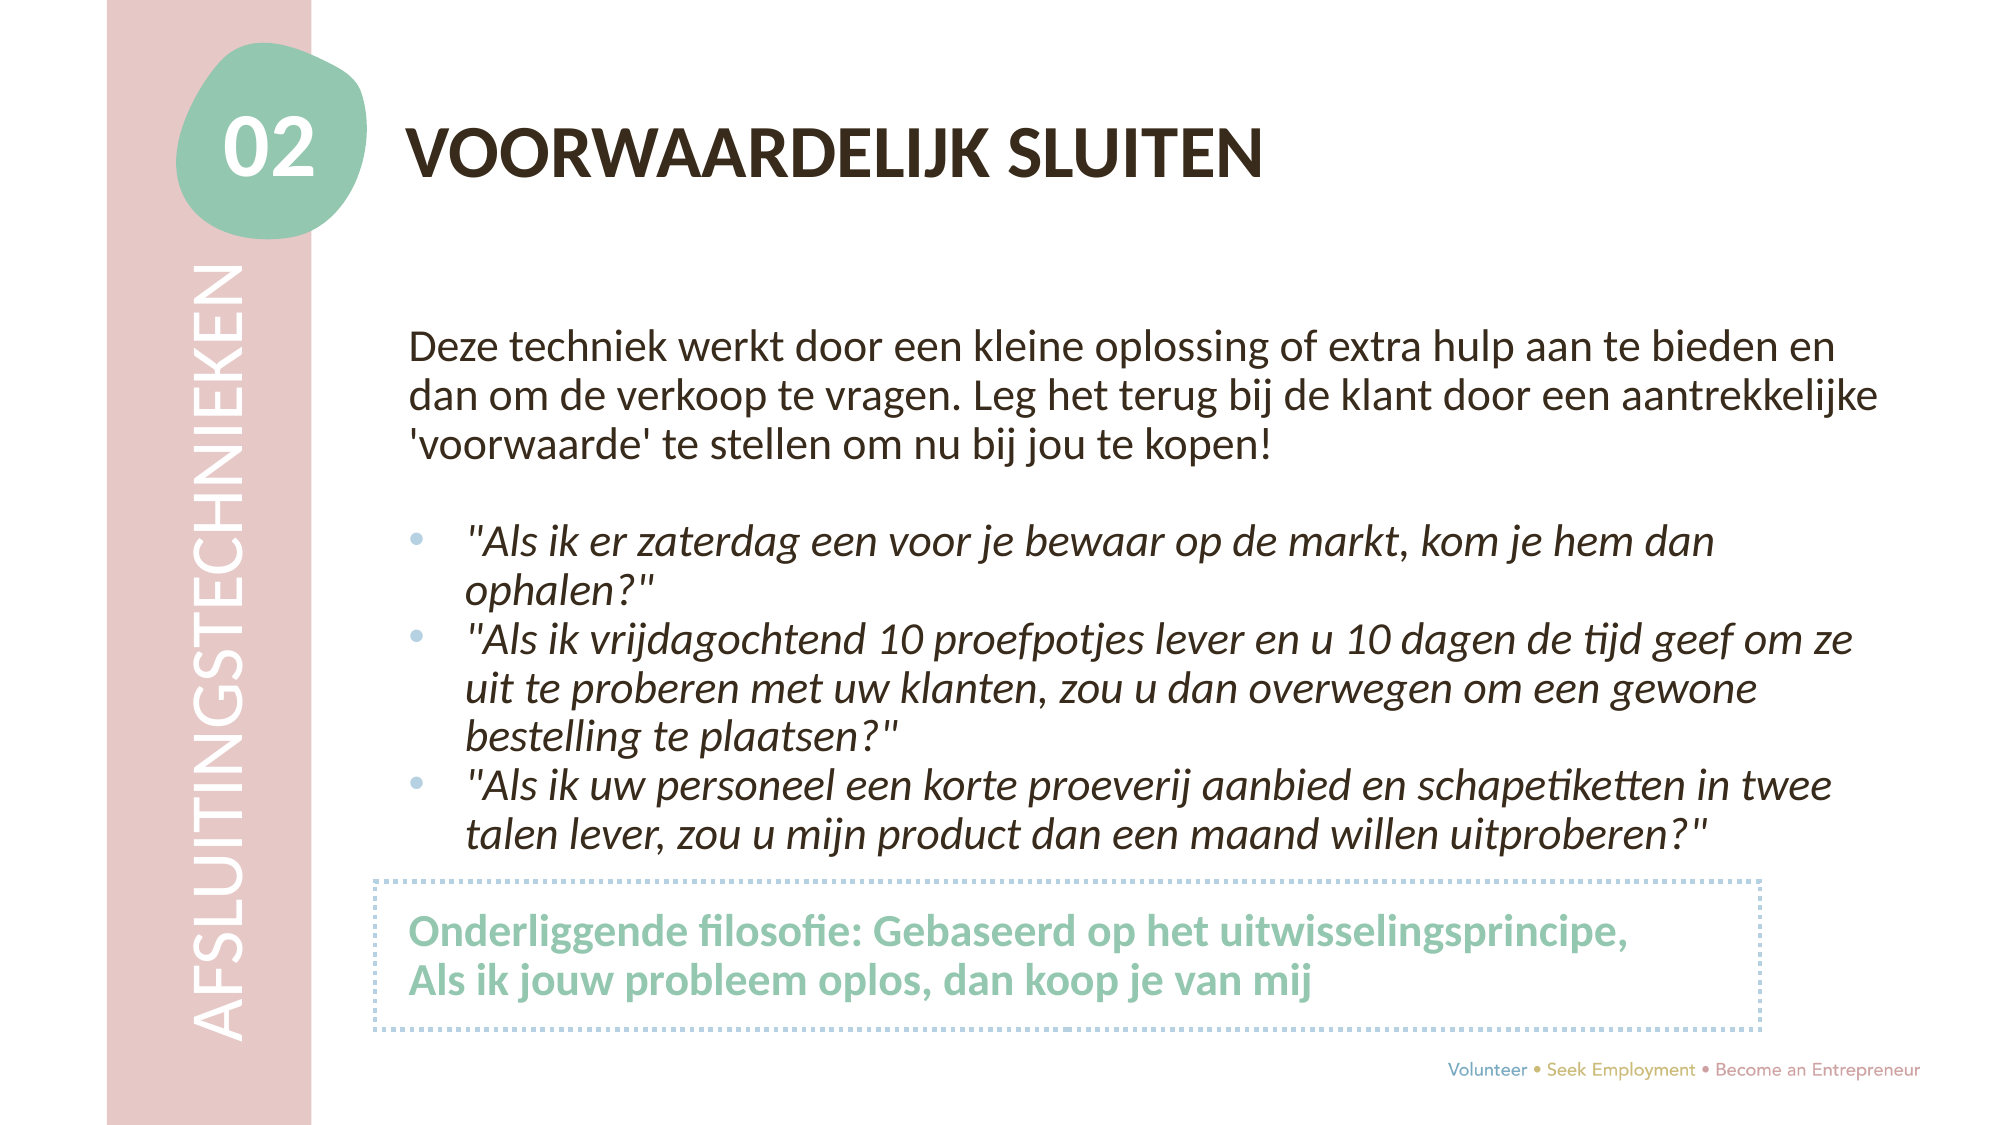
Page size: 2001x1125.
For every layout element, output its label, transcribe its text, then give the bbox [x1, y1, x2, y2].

text_box [374, 881, 1761, 1030]
text_box [106, 0, 312, 1125]
list VOORWAARDELIJK SLUITEN [390, 94, 1697, 213]
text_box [175, 42, 367, 297]
text_box AFSLUITINGSTECHNIEKEN [170, 0, 346, 1057]
picture [1418, 1046, 1971, 1103]
list Deze techniek werkt door een kleine oplossing of extra hulp aan te bieden en dan om de verkoop te vragen. Leg het terug bij de klant door een aantrekkelijke 'voorwaarde' te stellen om nu bij jou te kopen! "Als ik er zaterdag een voor je bewaar op de markt, kom je hem dan ophalen?" "Als ik vrijdagochtend 10 proefpotjes lever en u 10 dagen de tijd geef om ze uit te proberen met uw klanten, zou u dan overwegen om een gewone bestelling te plaatsen?" "Als ik uw personeel een korte proeverij aanbied en schapetiketten in twee talen lever, zou u mijn product dan een maand willen uitproberen?" Onderliggende filosofie: Gebaseerd op het uitwisselingsprincipe, Als ik jouw probleem oplos, dan koop je van mij [393, 314, 1898, 1081]
